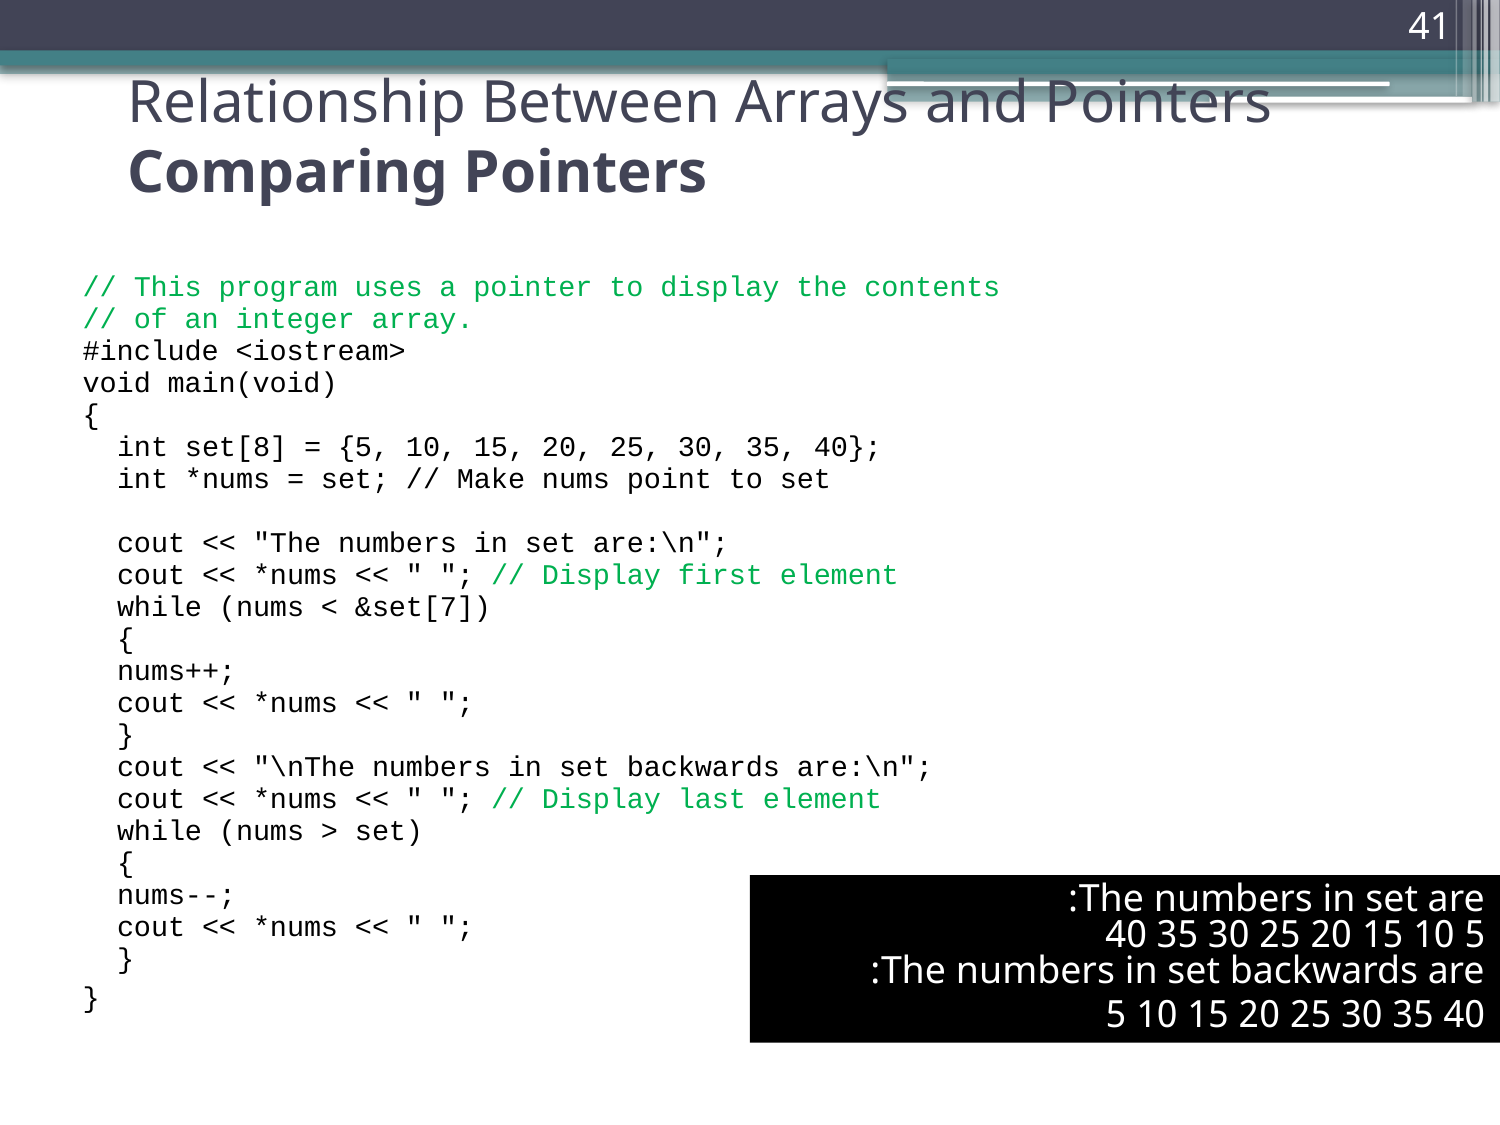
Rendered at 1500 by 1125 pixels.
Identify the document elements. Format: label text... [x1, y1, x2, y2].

slide_number 41 [1341, 0, 1466, 61]
title Relationship Between Arrays and Pointers Comparing Pointers [112, 90, 1388, 178]
text_box The numbers in set are: 5 10 15 20 25 30 35 40 The numbers in set backwards are: 40 35 30 25 20 15 10 5 [749, 875, 1500, 1043]
list // This program uses a pointer to display the contents // of an integer array. #include <iostream> void main(void) { int set[8] = {5, 10, 15, 20, 25, 30, 35, 40}; int *nums = set; // Make nums point to set cout << "The numbers in set are:\n"; cout << *nums << " "; // Display first element while (nums < &set[7]) { nums++; cout << *nums << " "; } cout << "\nThe numbers in set backwards are:\n"; cout << *nums << " "; // Display last element while (nums > set) { nums--; cout << *nums << " "; } } [53, 267, 1391, 1023]
